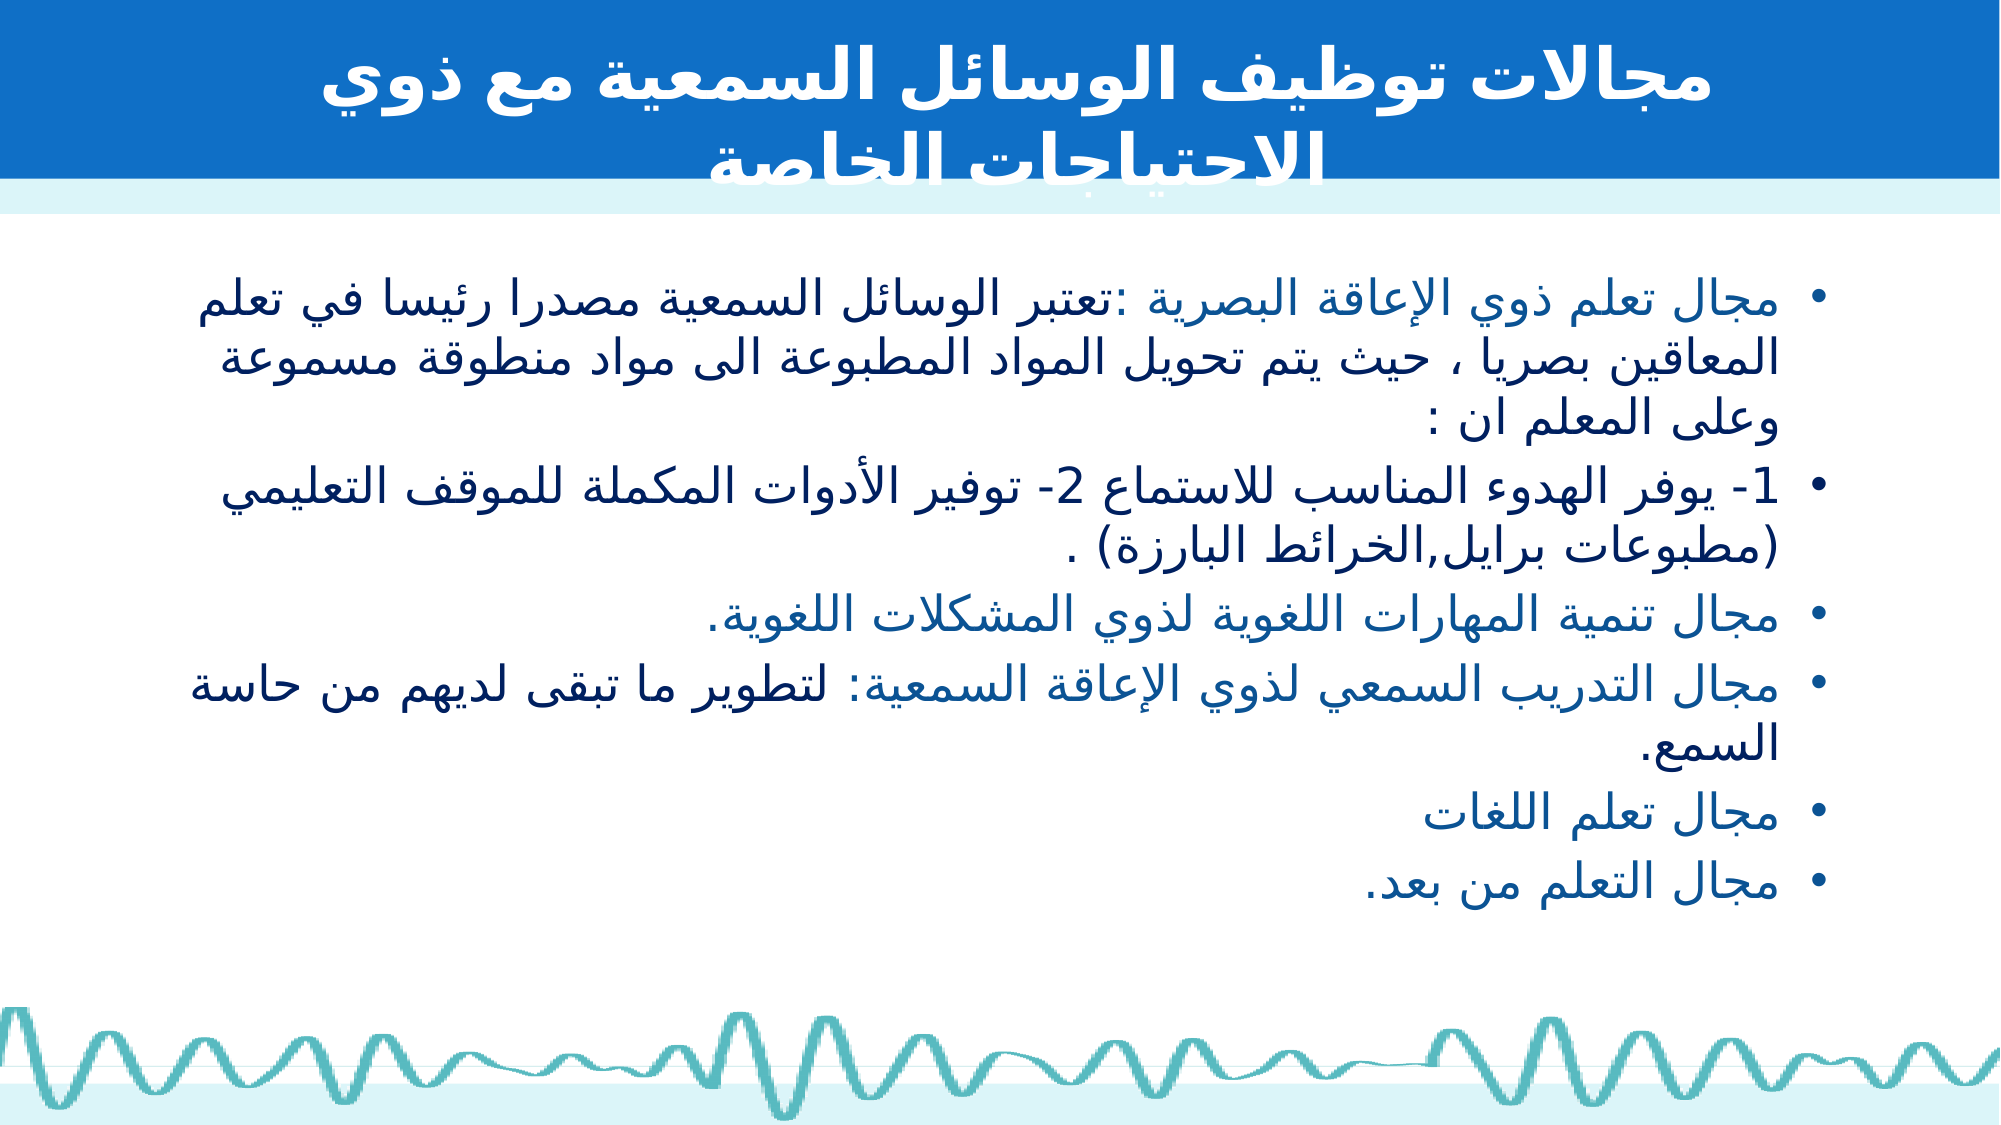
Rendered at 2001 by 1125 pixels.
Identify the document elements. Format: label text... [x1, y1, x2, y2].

title مجالات توظيف الوسائل السمعية مع ذوي الاحتياجات الخاصة [117, 20, 1918, 208]
list مجال تعلم ذوي الإعاقة البصرية :تعتبر الوسائل السمعية مصدرا رئيسا في تعلم المعاقين بصريا ، حيث يتم تحويل المواد المطبوعة الى مواد منطوقة مسموعة وعلى المعلم ان : 1- يوفر الهدوء المناسب للاستماع 2- توفير الأدوات المكملة للموقف التعليمي (مطبوعات برايل,الخرائط البارزة) . مجال تنمية المهارات اللغوية لذوي المشكلات اللغوية. مجال التدريب السمعي لذوي الإعاقة السمعية: لتطوير ما تبقى لديهم من حاسة السمع. مجال تعلم اللغات مجال التعلم من بعد. [138, 258, 1837, 923]
